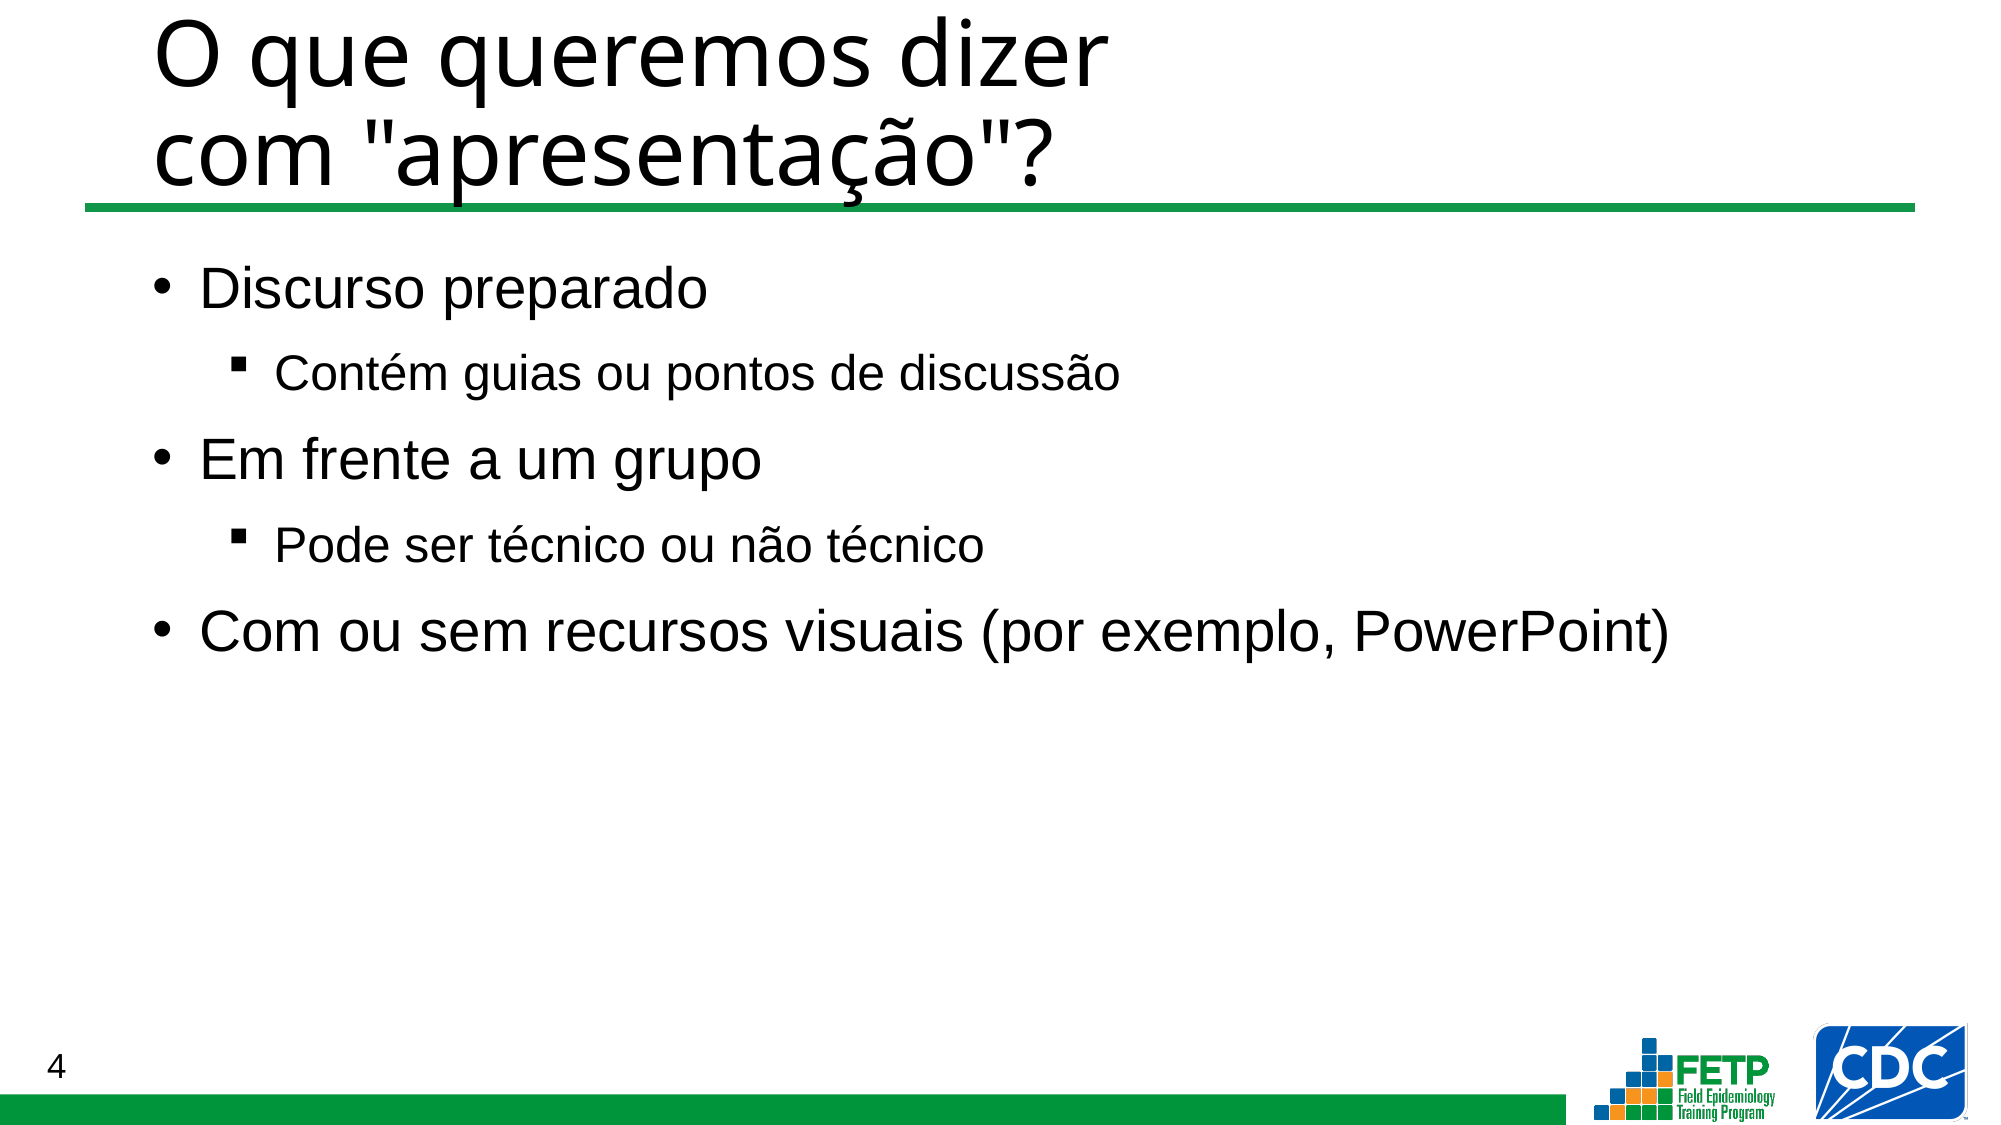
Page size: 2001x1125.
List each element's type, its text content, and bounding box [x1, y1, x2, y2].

picture [1594, 1038, 1775, 1122]
list Discurso preparado Contém guias ou pontos de discussão Em frente a um grupo Pode ser técnico ou não técnico Com ou sem recursos visuais (por exemplo, PowerPoint) [137, 242, 1863, 1004]
title O que queremos dizer com "apresentação"? [137, 0, 1863, 207]
picture [1813, 1023, 1968, 1122]
